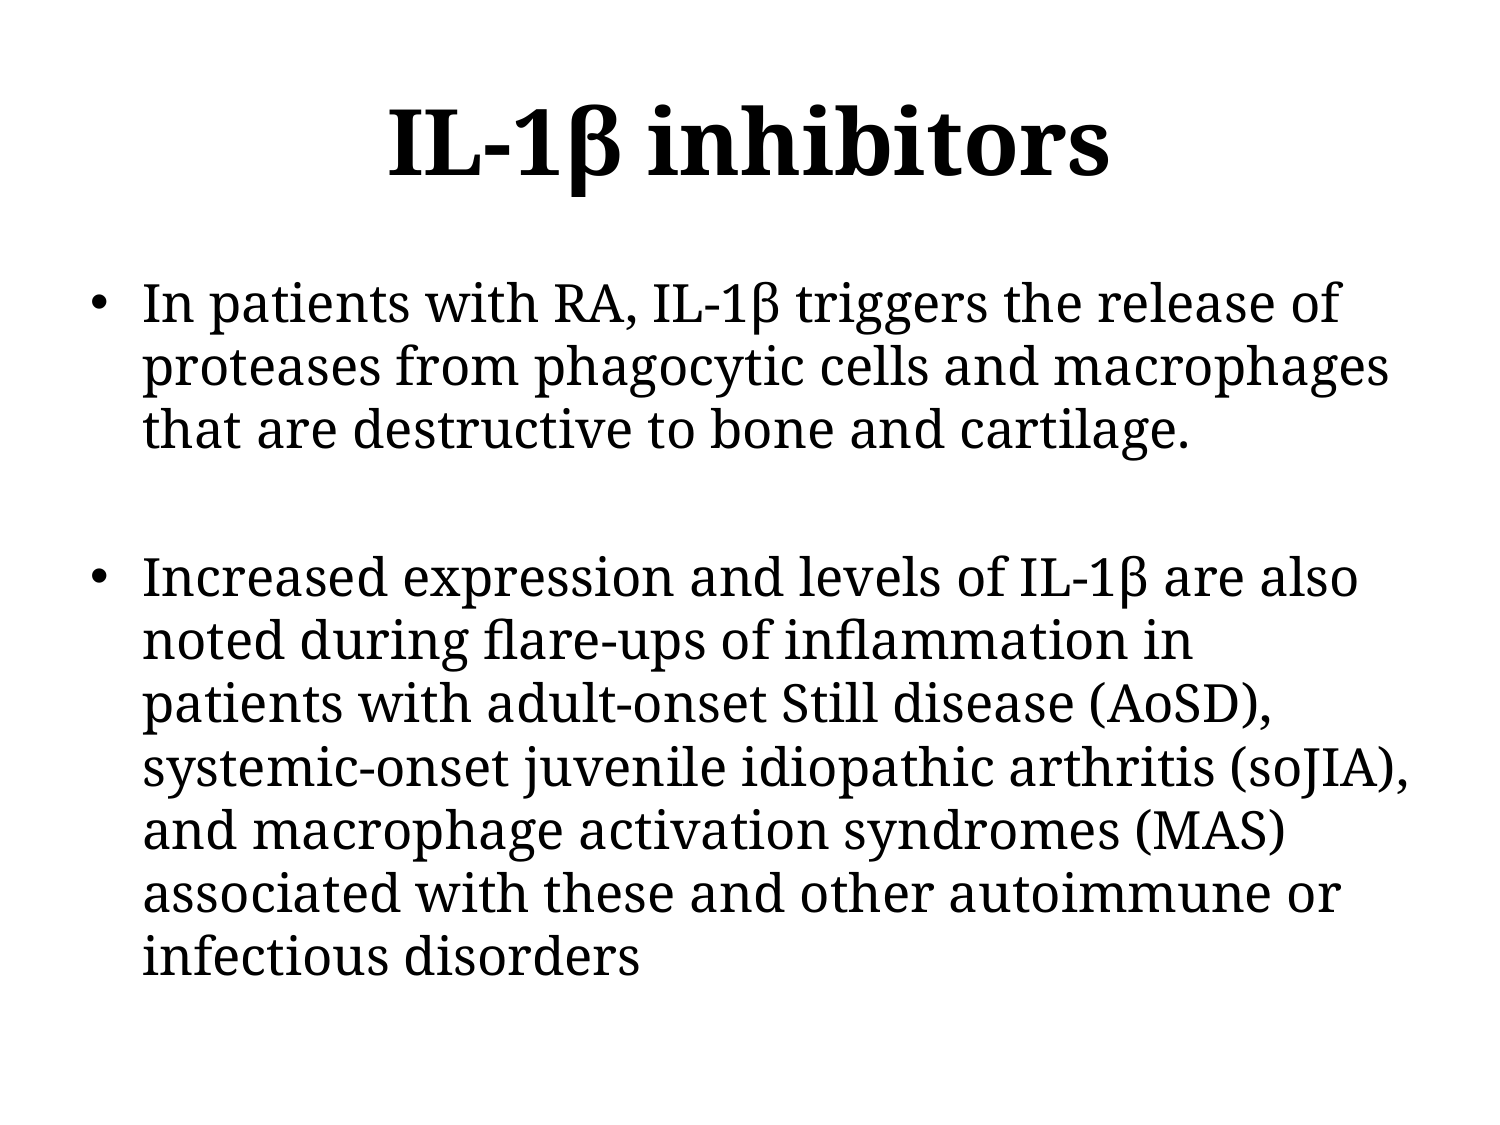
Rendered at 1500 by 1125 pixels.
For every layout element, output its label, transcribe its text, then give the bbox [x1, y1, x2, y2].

list In patients with RA, IL-1β triggers the release of proteases from phagocytic cells and macrophages that are destructive to bone and cartilage. Increased expression and levels of IL-1β are also noted during flare-ups of inflammation in patients with adult-onset Still disease (AoSD), systemic-onset juvenile idiopathic arthritis (soJIA), and macrophage activation syndromes (MAS) associated with these and other autoimmune or infectious disorders [75, 262, 1425, 1005]
title IL-1β inhibitors [75, 45, 1425, 233]
